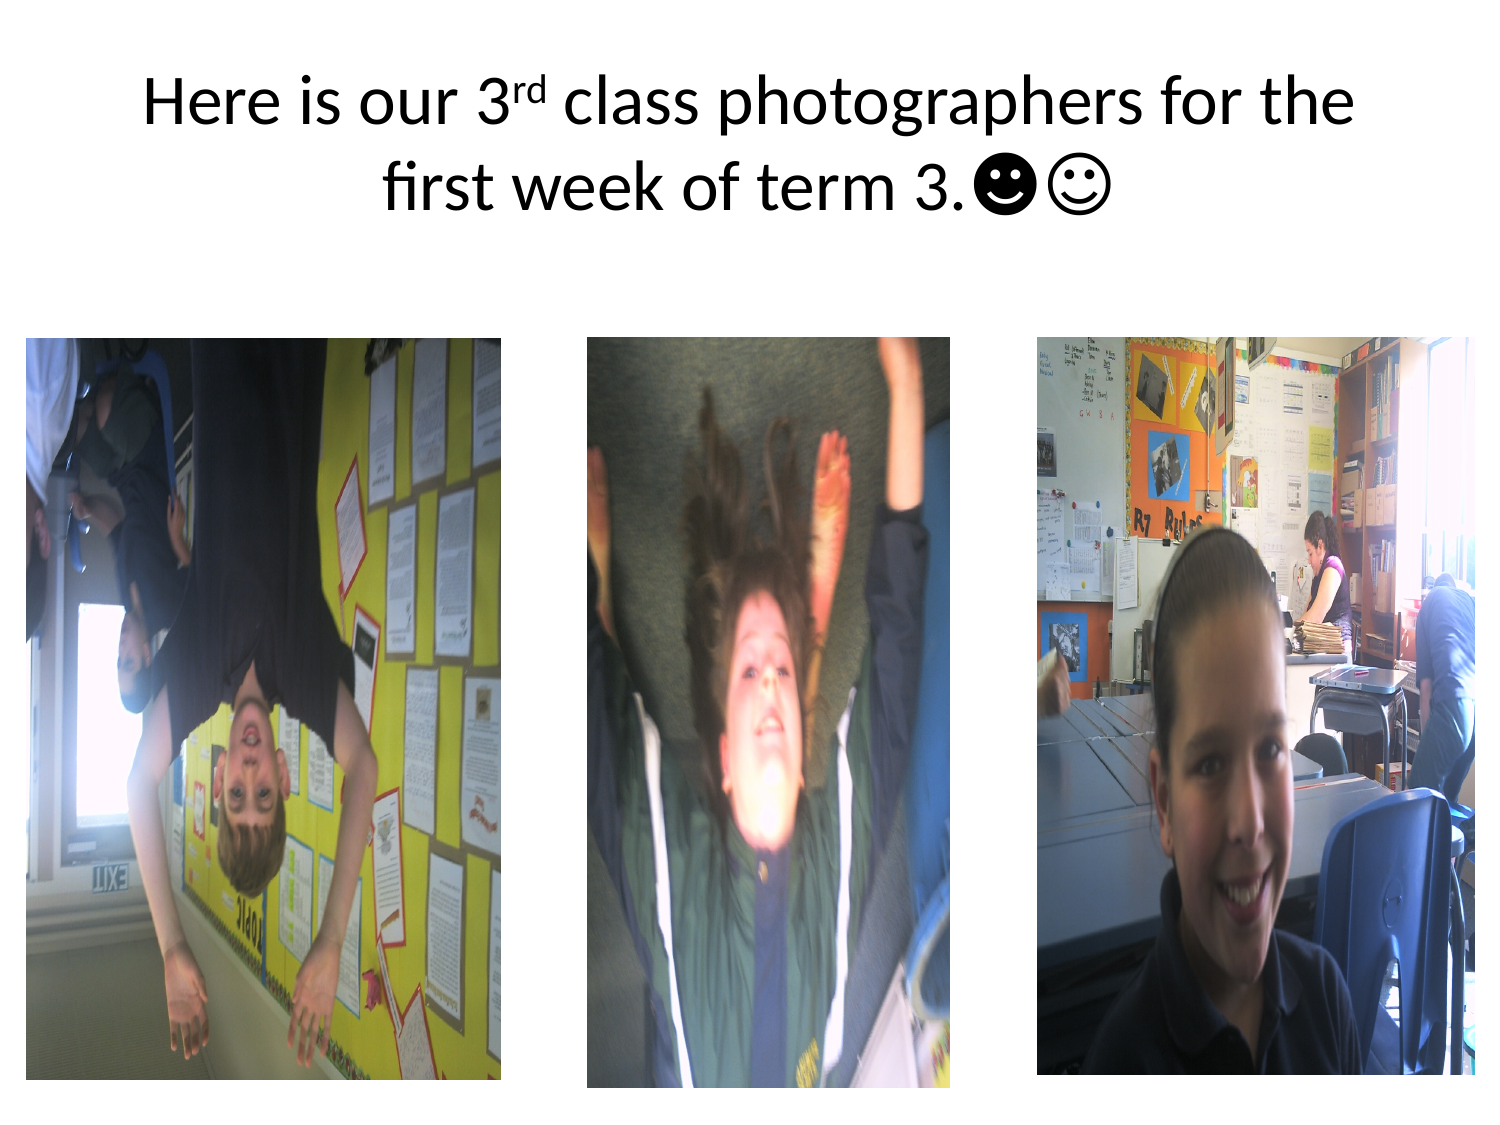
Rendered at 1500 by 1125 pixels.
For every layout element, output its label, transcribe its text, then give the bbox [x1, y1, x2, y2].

picture [1037, 337, 1476, 1076]
picture [587, 337, 951, 1088]
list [24, 337, 501, 1081]
title Here is our 3rd class photographers for the first week of term 3.☻☺ [75, 45, 1425, 233]
